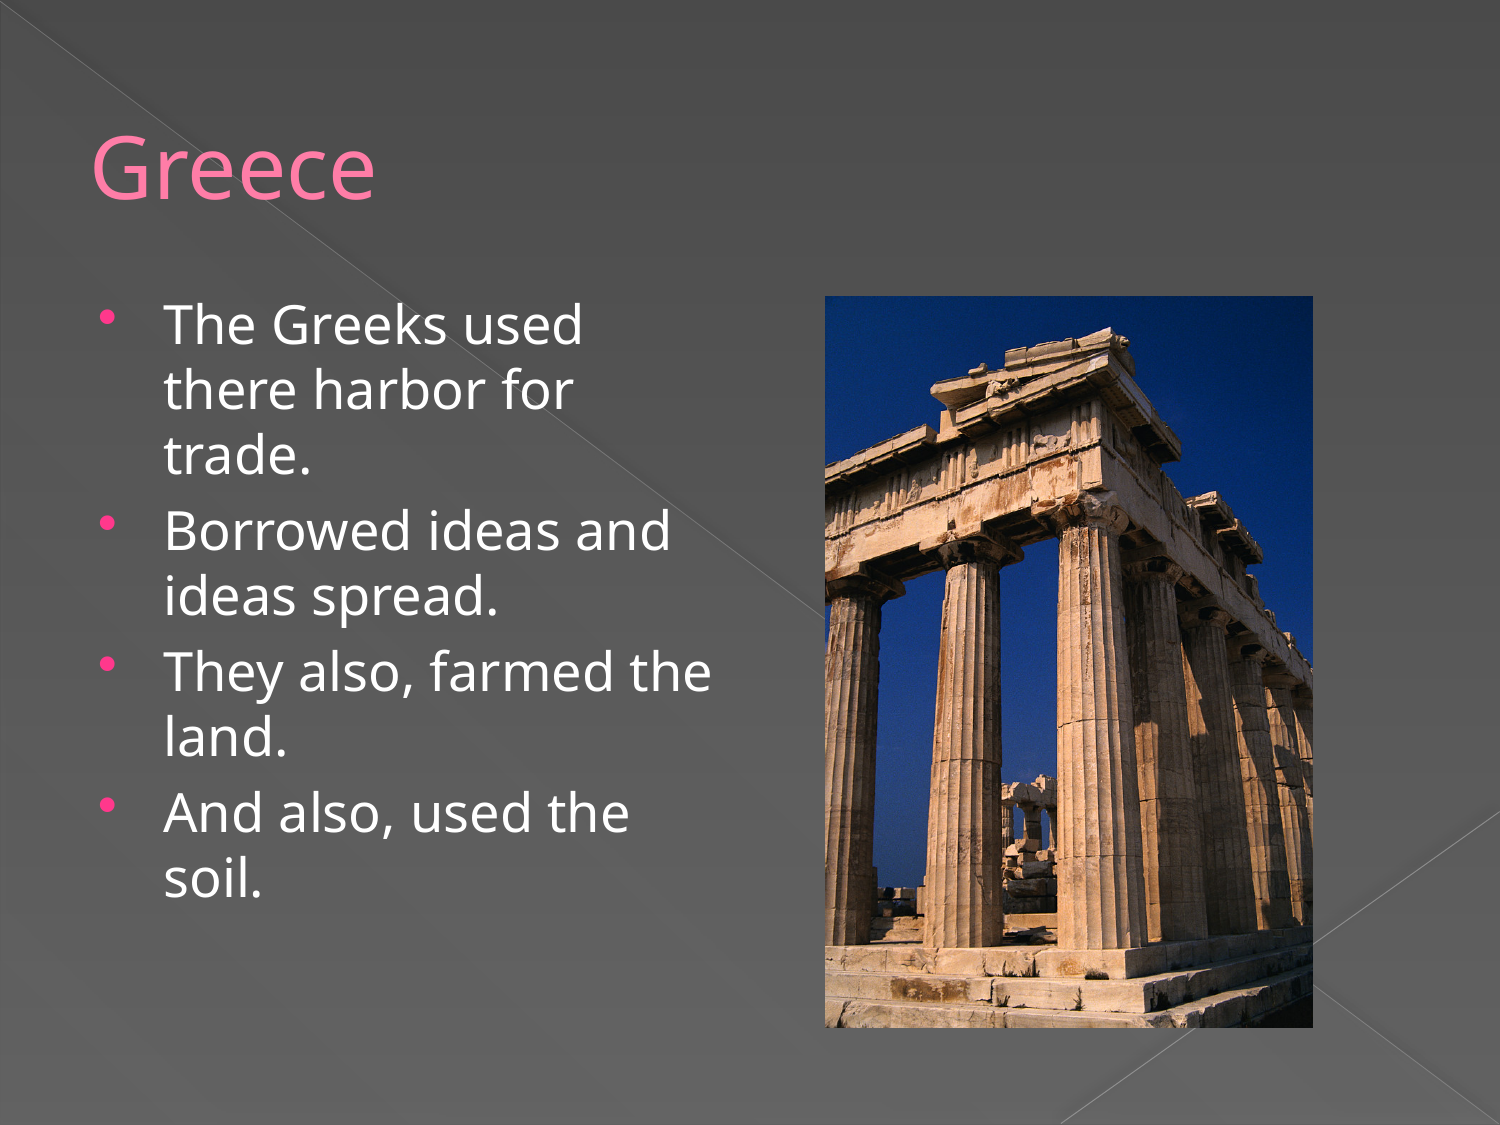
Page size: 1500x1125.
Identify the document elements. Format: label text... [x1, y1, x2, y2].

list The Greeks used there harbor for trade. Borrowed ideas and ideas spread. They also, farmed the land. And also, used the soil. [75, 282, 738, 1025]
title Greece [75, 50, 1425, 280]
picture [824, 296, 1313, 1028]
